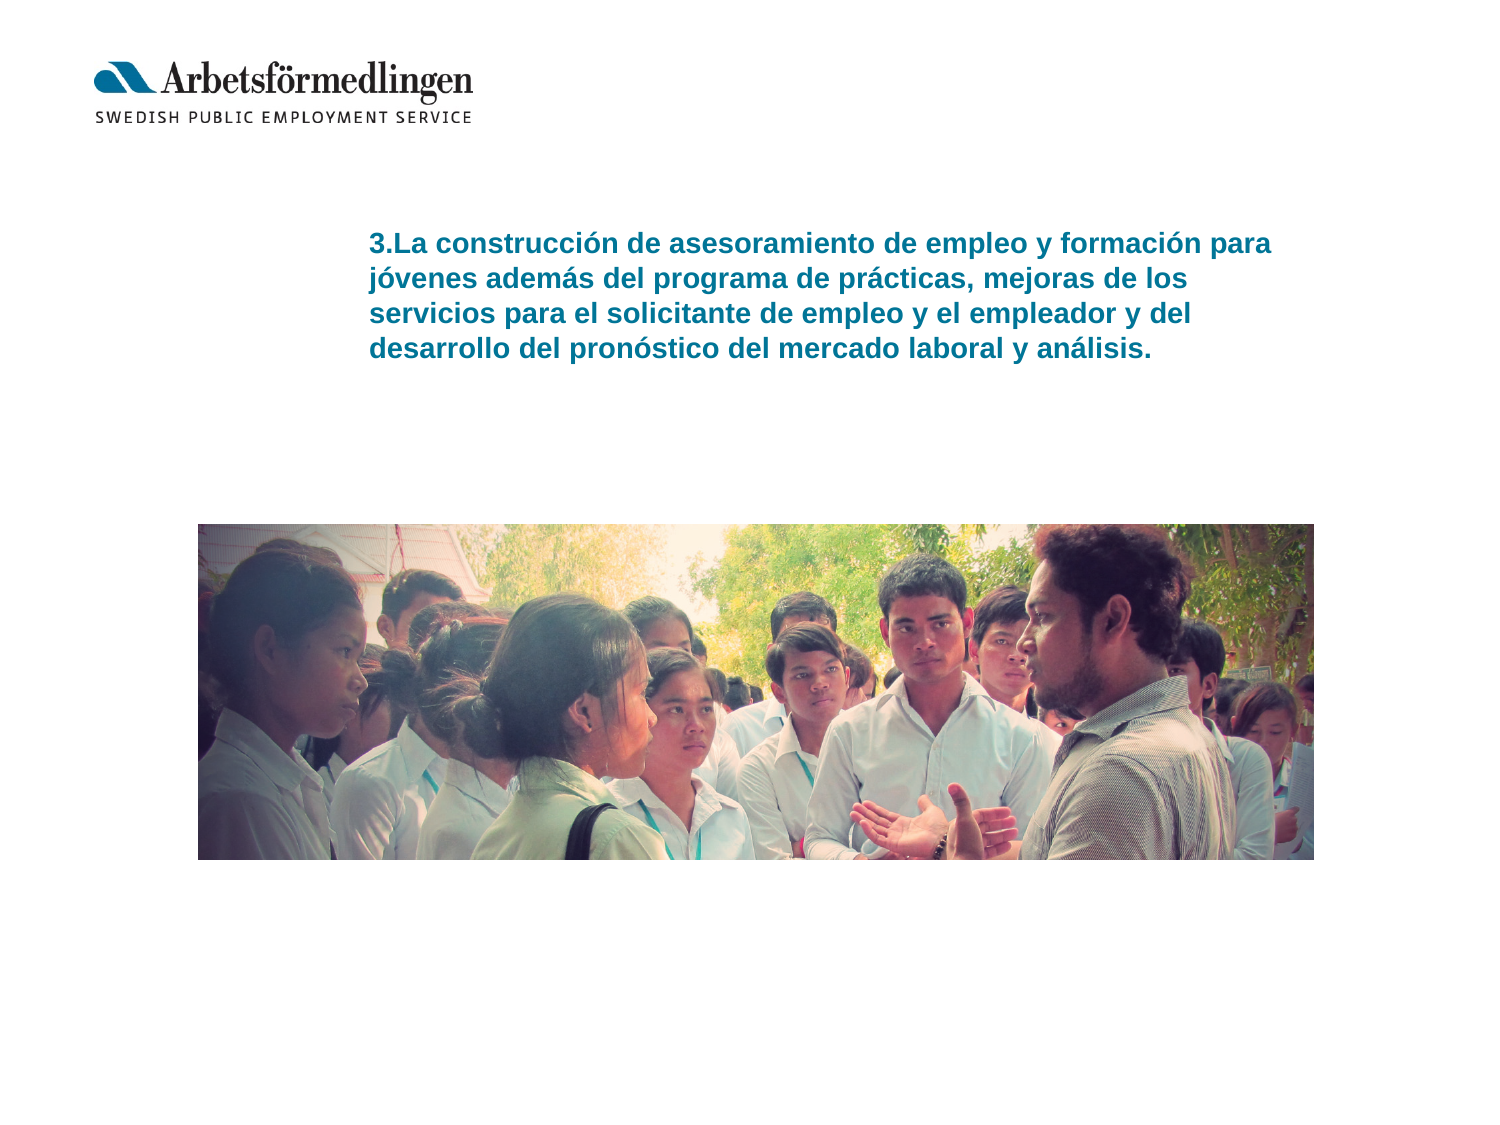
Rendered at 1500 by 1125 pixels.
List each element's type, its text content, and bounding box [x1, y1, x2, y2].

picture [94, 61, 473, 123]
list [197, 524, 1314, 860]
title 3.La construcción de asesoramiento de empleo y formación para jóvenes además del programa de prácticas, mejoras de los servicios para el solicitante de empleo y el empleador y del desarrollo del pronóstico del mercado laboral y análisis. [369, 177, 1312, 365]
